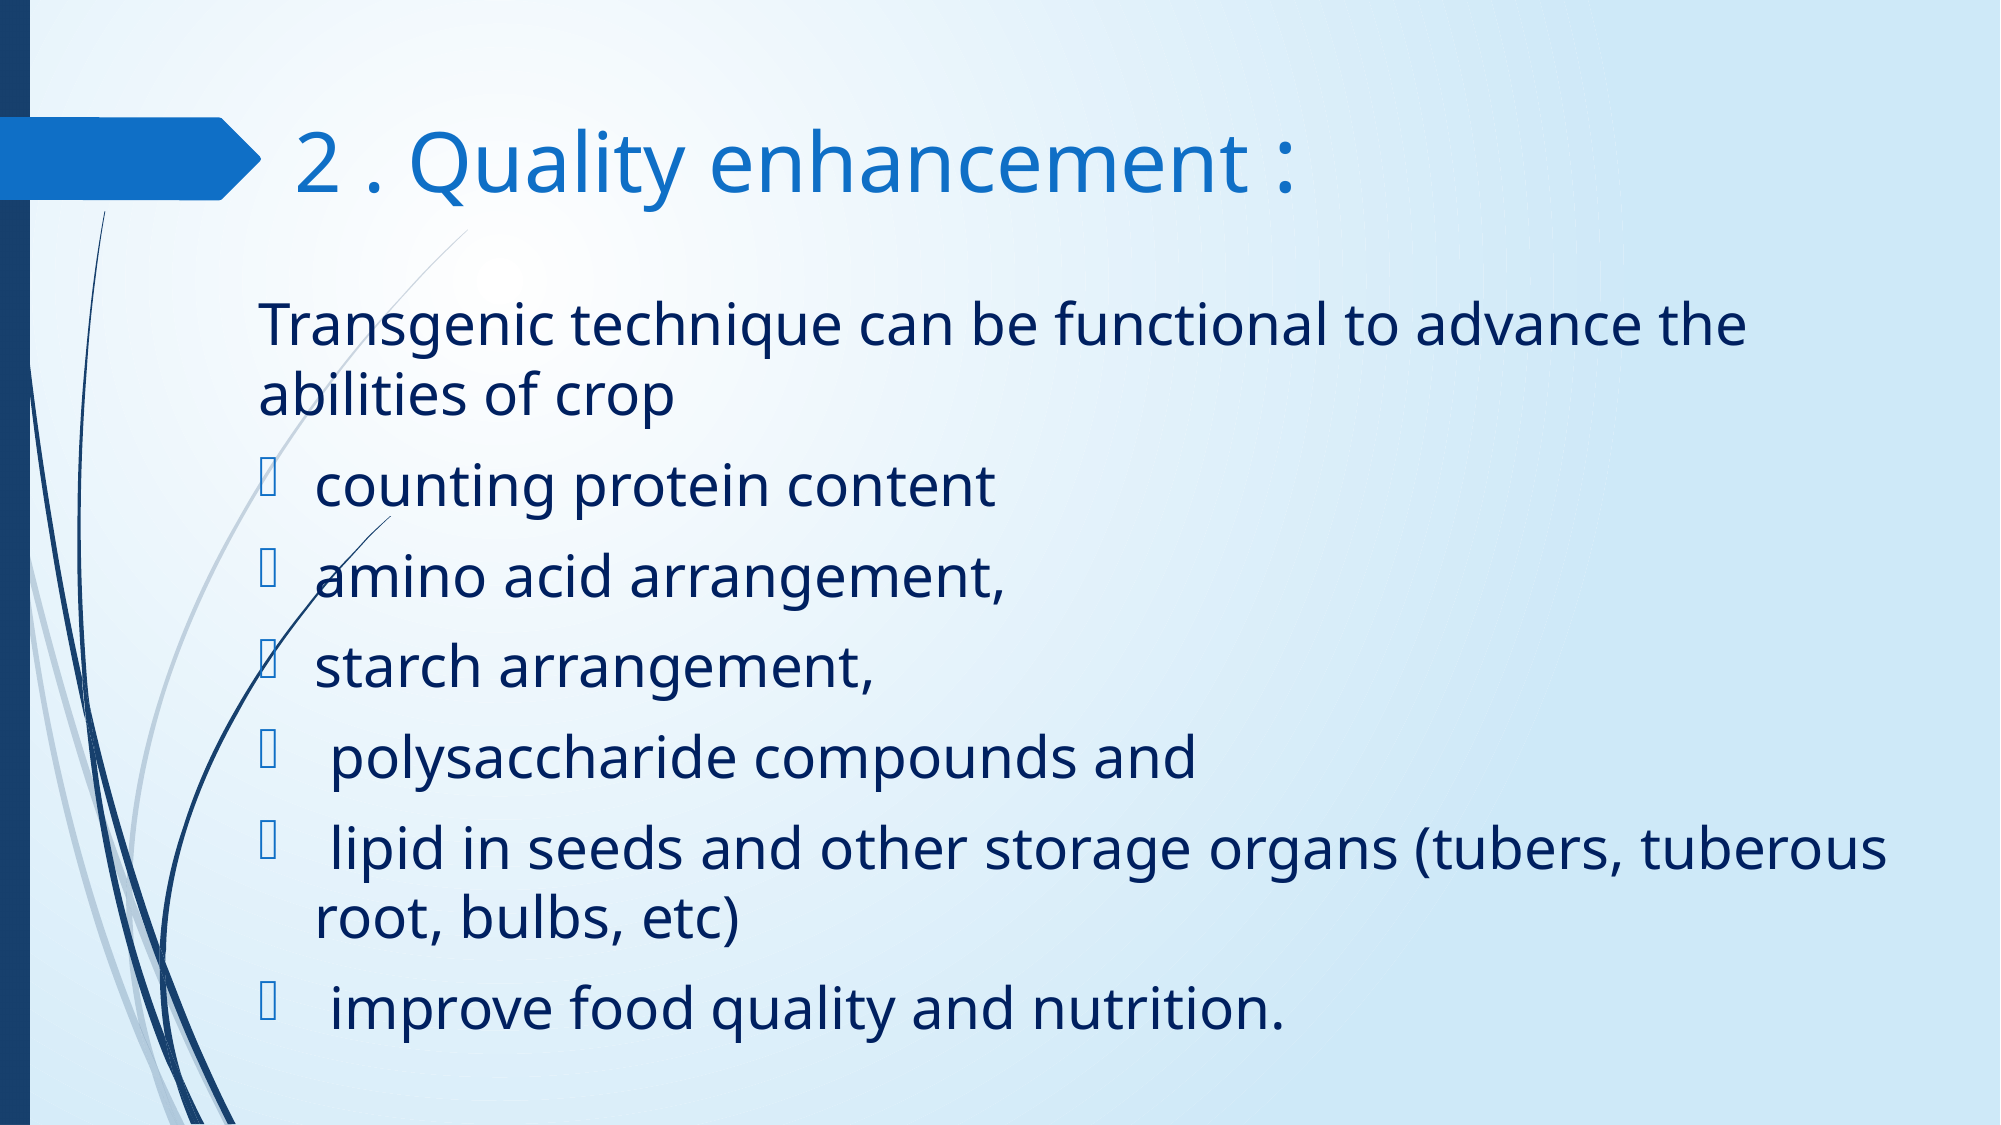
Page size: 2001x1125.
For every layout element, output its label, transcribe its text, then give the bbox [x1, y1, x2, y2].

title 2 . Quality enhancement : [279, 93, 1742, 279]
list Transgenic technique can be functional to advance the abilities of crop counting protein content amino acid arrangement, starch arrangement, polysaccharide compounds and lipid in seeds and other storage organs (tubers, tuberous root, bulbs, etc) improve food quality and nutrition. [243, 279, 1967, 1125]
